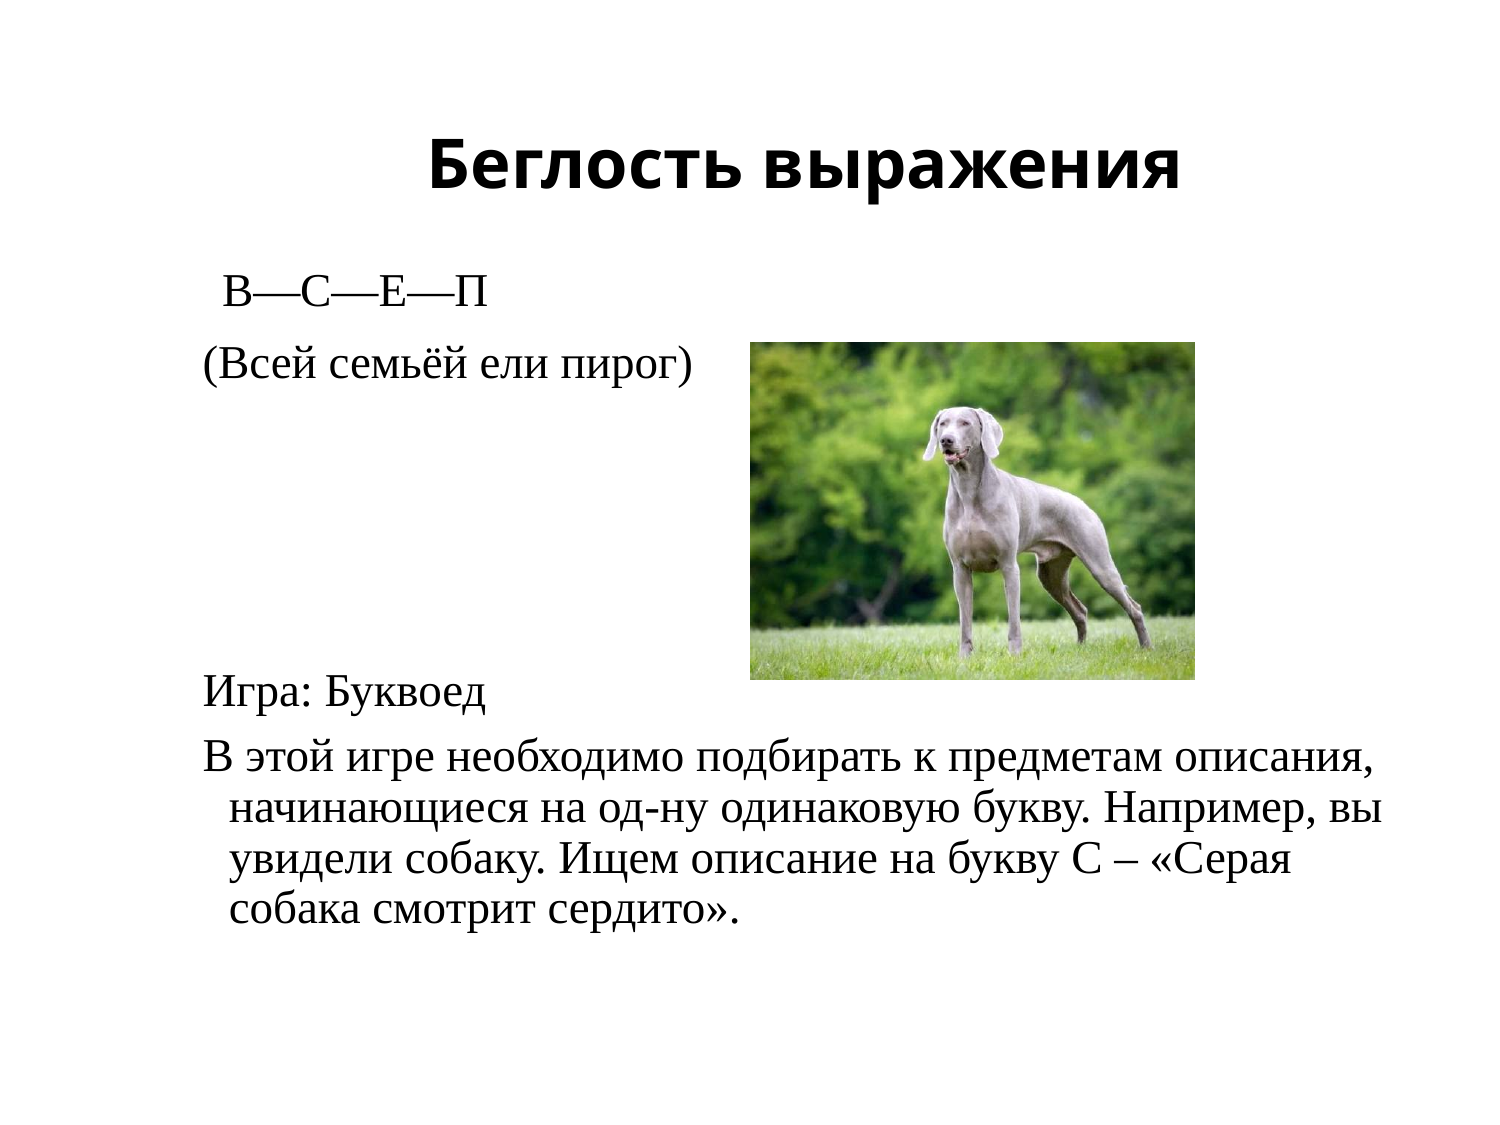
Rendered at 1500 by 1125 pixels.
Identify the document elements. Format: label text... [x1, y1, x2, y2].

list В—С—Е—П (Всей семьёй ели пирог) Игра: Буквоед В этой игре необходимо подбирать к предметам описания, начинающиеся на од-ну одинаковую букву. Например, вы увидели собаку. Ищем описание на букву С – «Серая собака смотрит сердито». [187, 231, 1400, 1047]
picture [749, 342, 1195, 680]
title Беглость выражения [210, 102, 1400, 231]
